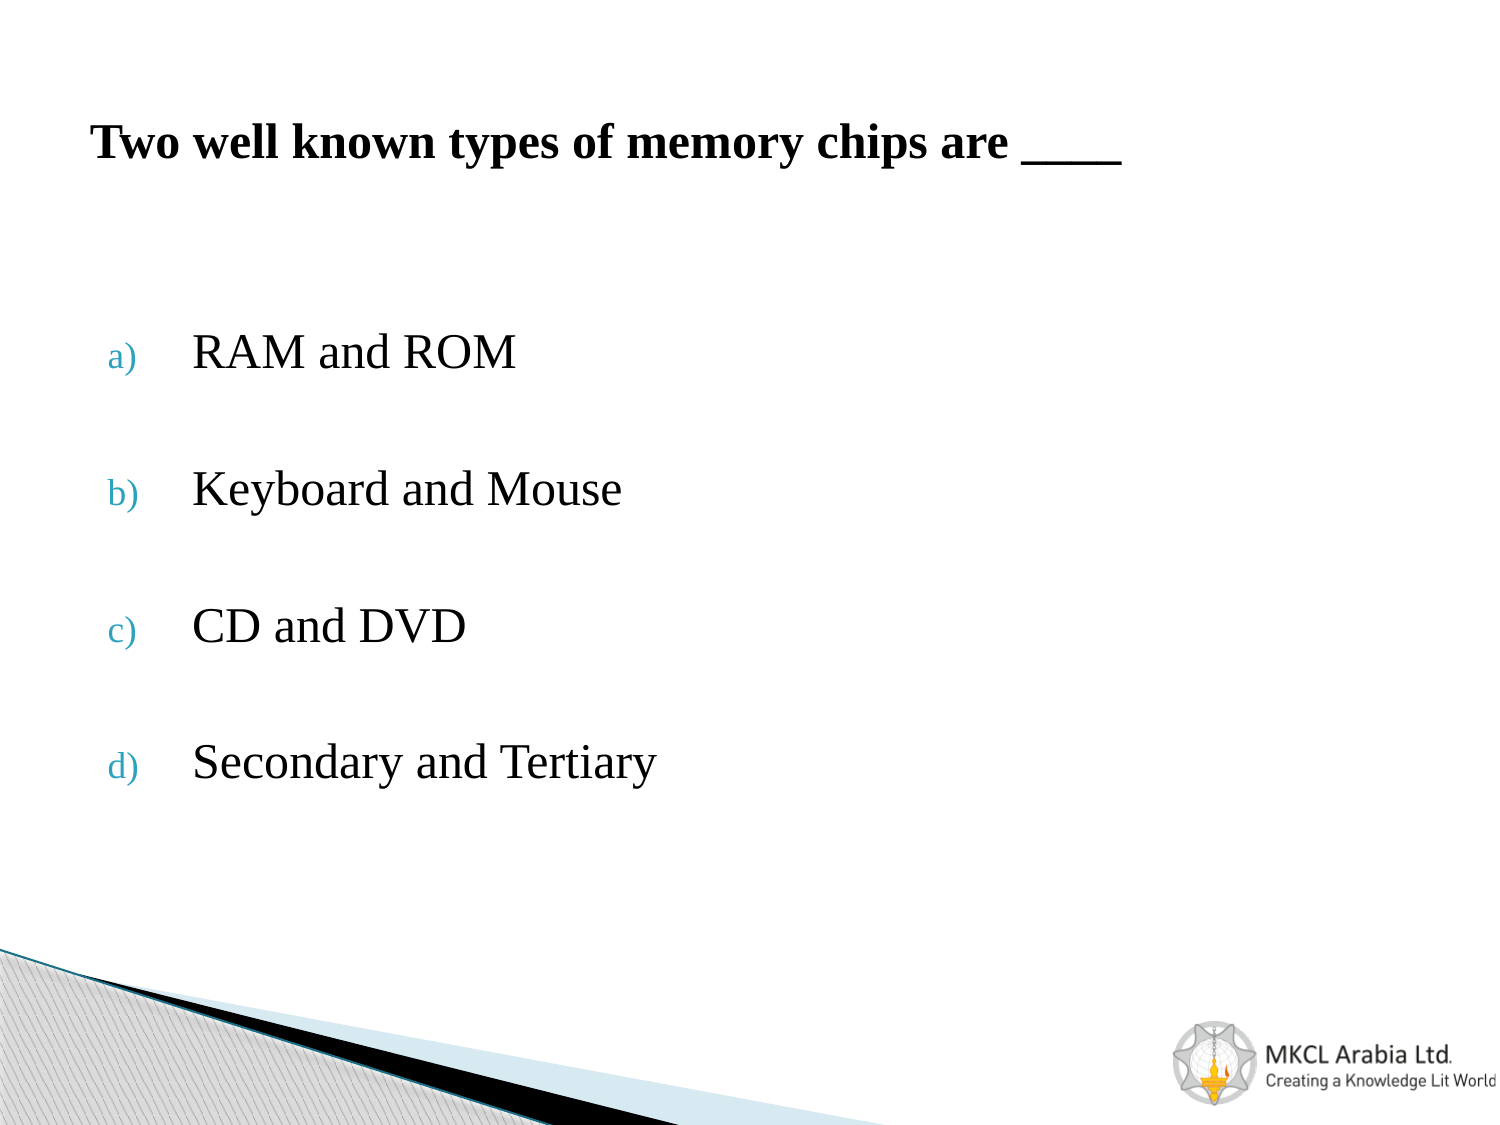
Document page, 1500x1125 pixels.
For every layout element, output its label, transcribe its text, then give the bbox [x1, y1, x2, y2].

picture [1172, 1021, 1496, 1106]
list RAM and ROM Keyboard and Mouse CD and DVD Secondary and Tertiary [75, 243, 1425, 986]
title Two well known types of memory chips are ____ [75, 45, 1425, 233]
